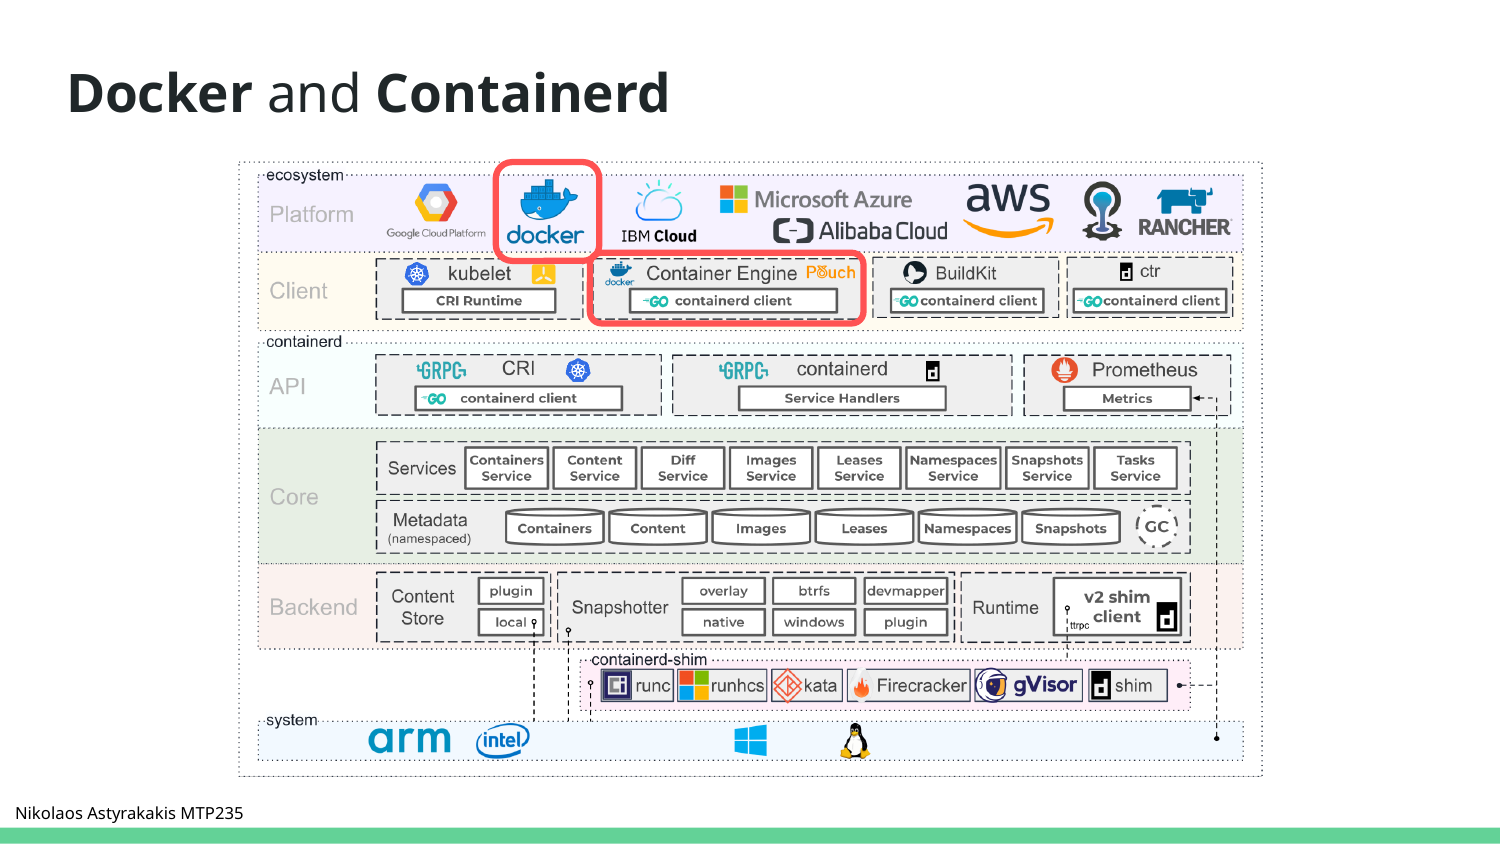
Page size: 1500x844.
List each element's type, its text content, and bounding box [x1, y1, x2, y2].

title Docker and Containerd [51, 44, 1449, 139]
picture [234, 156, 1266, 782]
text_box Nikolaos Astyrakakis MTP235 [0, 793, 1247, 834]
